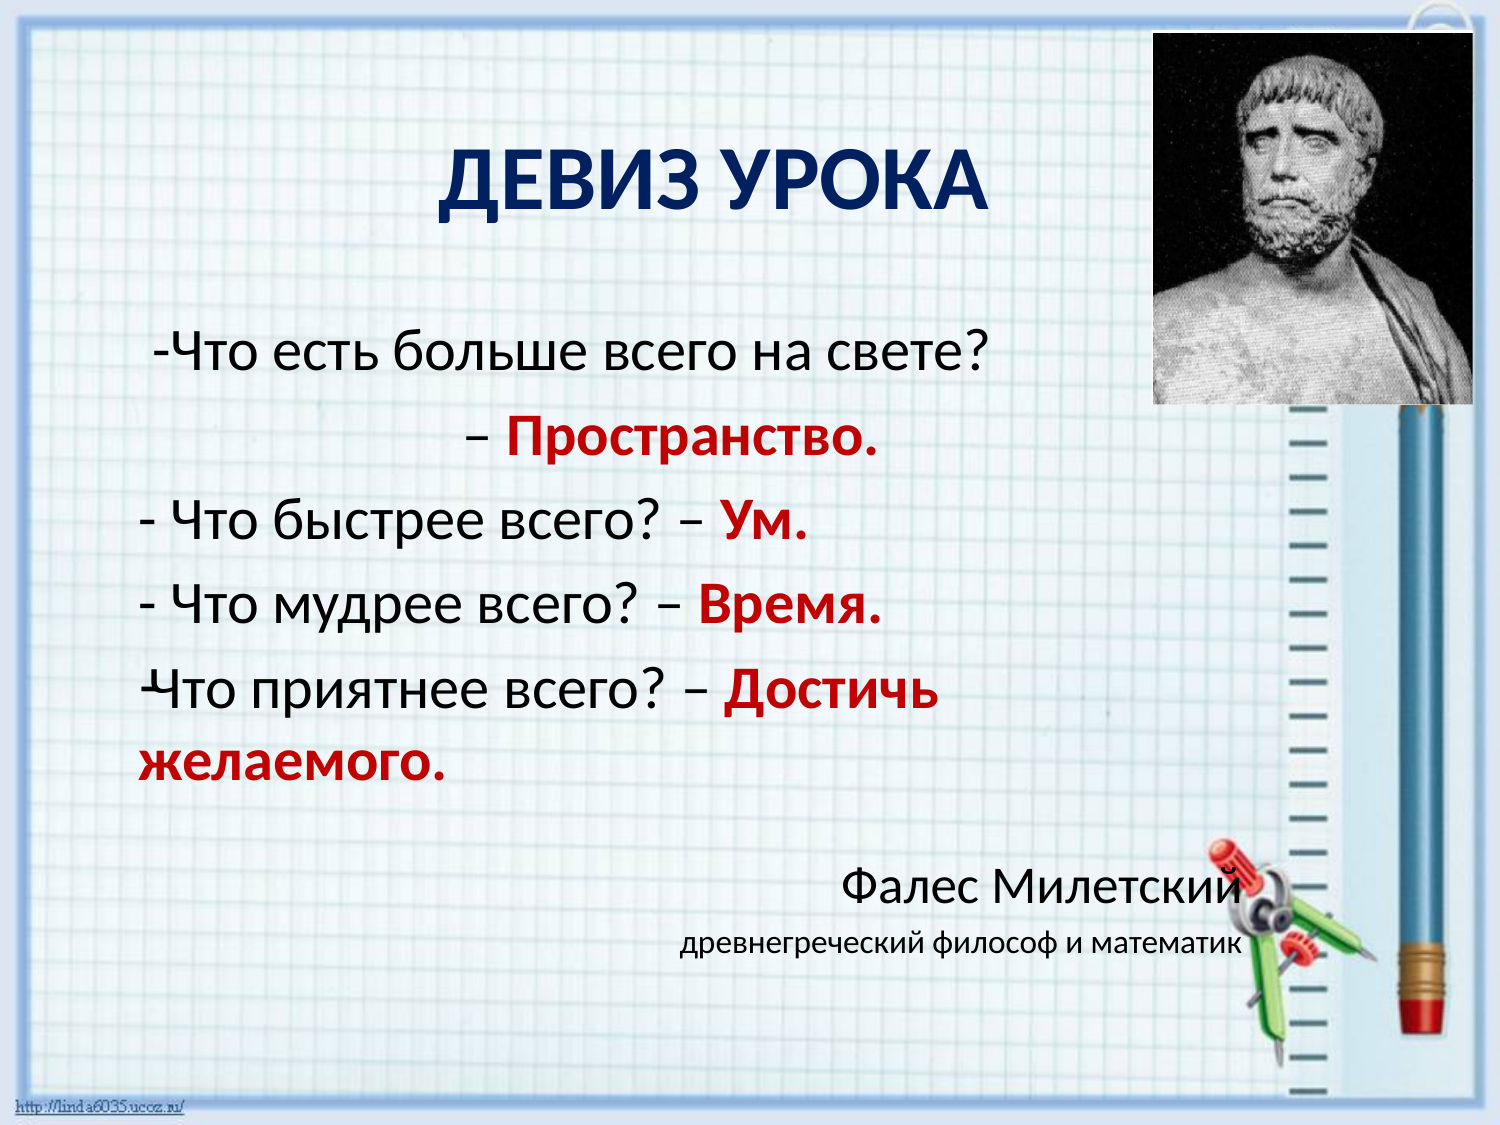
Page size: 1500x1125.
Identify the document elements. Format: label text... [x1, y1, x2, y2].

subtitle -Что есть больше всего на свете? – Пространство. - Что быстрее всего? – Ум. - Что мудрее всего? – Время. Что приятнее всего? – Достичь желаемого. Фалес Милетский древнегреческий философ и математик [123, 302, 1258, 976]
title ДЕВИЗ УРОКА [88, 101, 1146, 244]
picture [0, 0, 1500, 1125]
